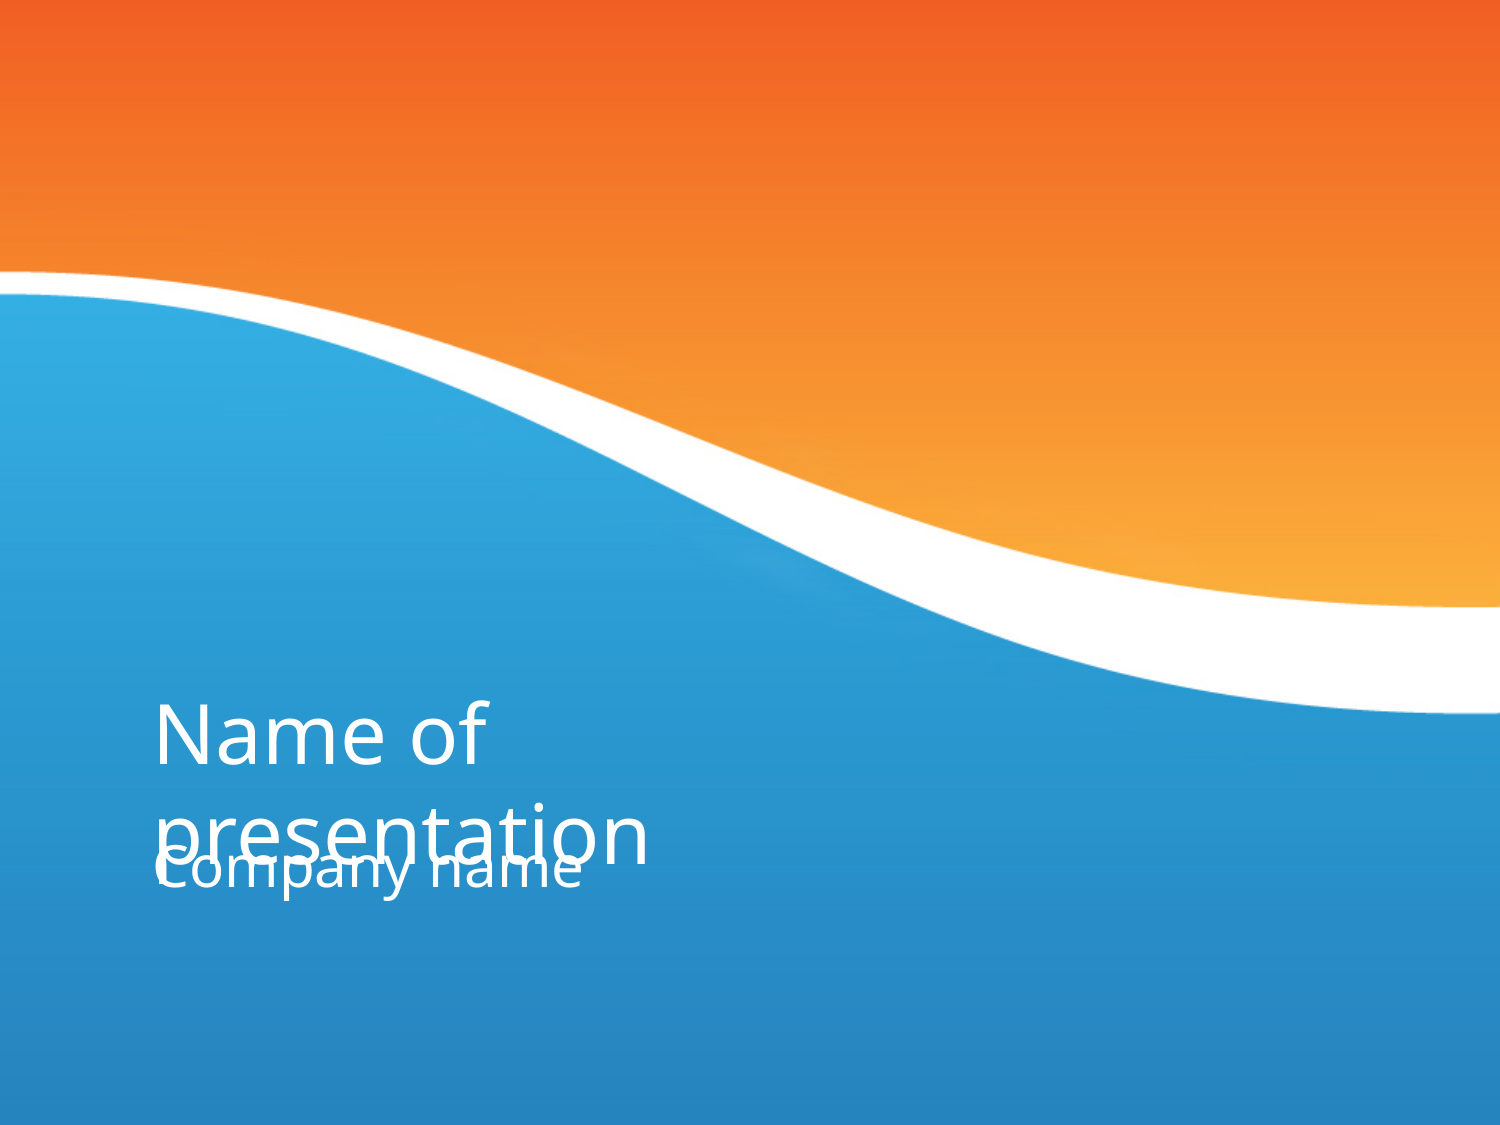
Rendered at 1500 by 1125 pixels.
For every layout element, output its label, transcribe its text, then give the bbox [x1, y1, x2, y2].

picture [0, 0, 1500, 1125]
title Name of presentation [137, 725, 976, 838]
subtitle Company name [137, 822, 901, 935]
